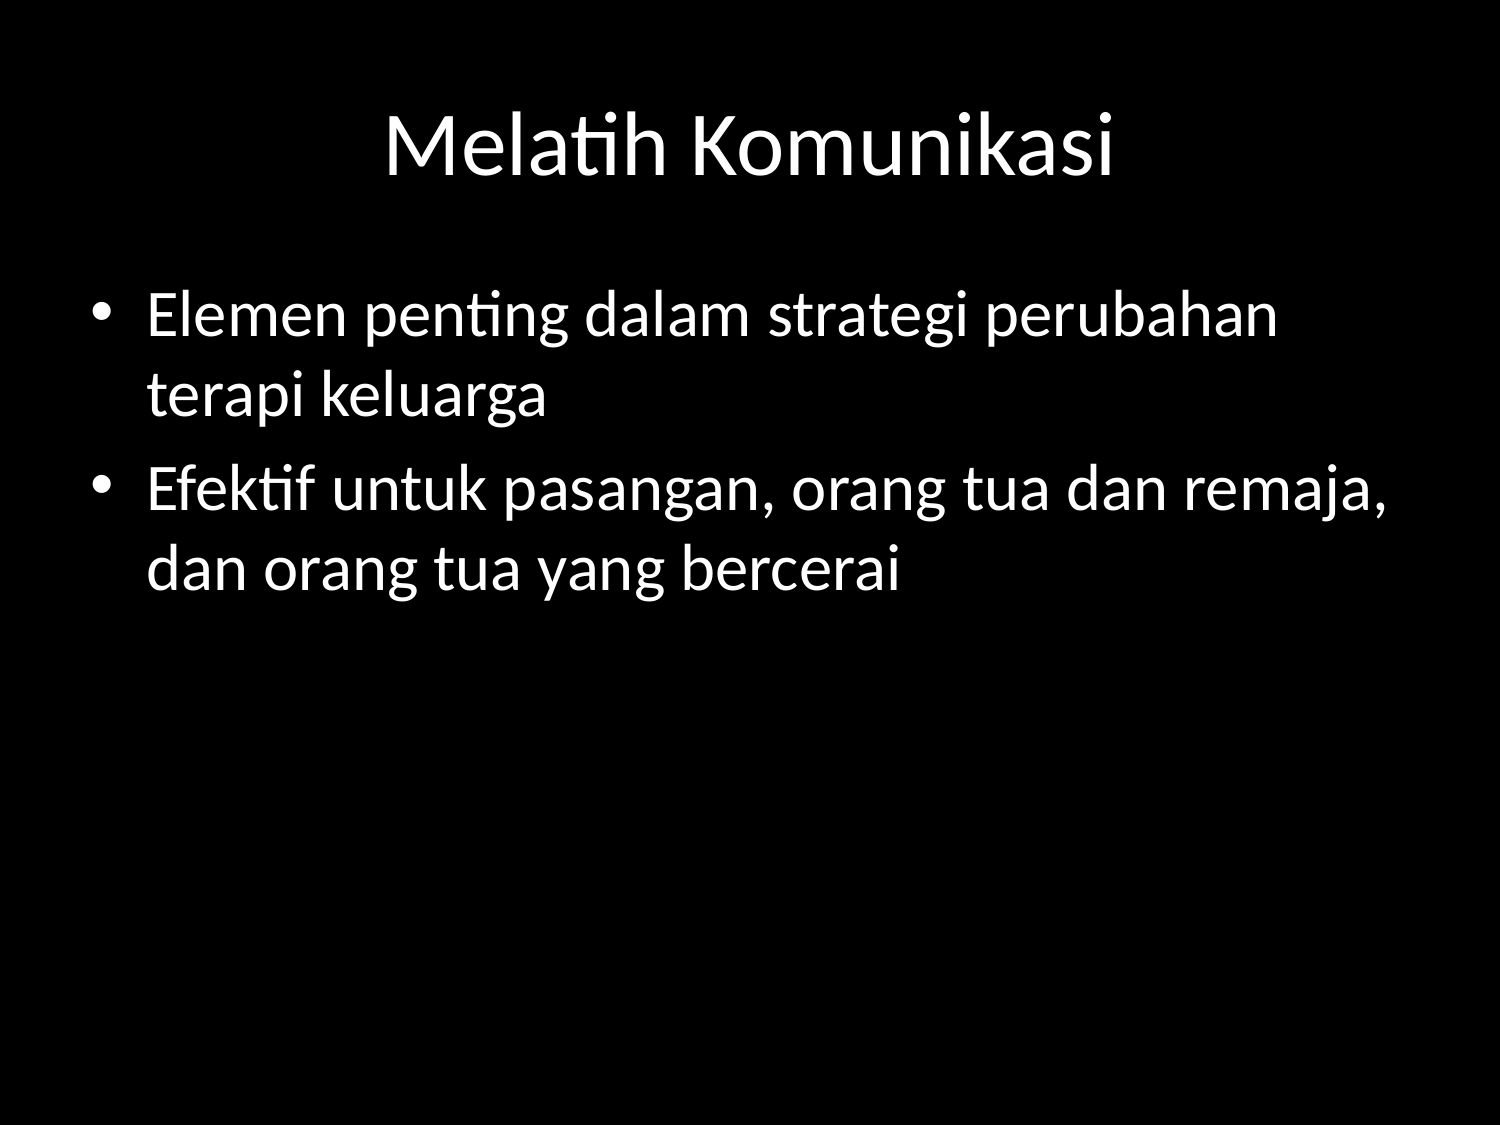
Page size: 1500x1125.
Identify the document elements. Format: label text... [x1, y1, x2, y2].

title Melatih Komunikasi [75, 45, 1425, 233]
list Elemen penting dalam strategi perubahan terapi keluarga Efektif untuk pasangan, orang tua dan remaja, dan orang tua yang bercerai [75, 262, 1425, 1005]
